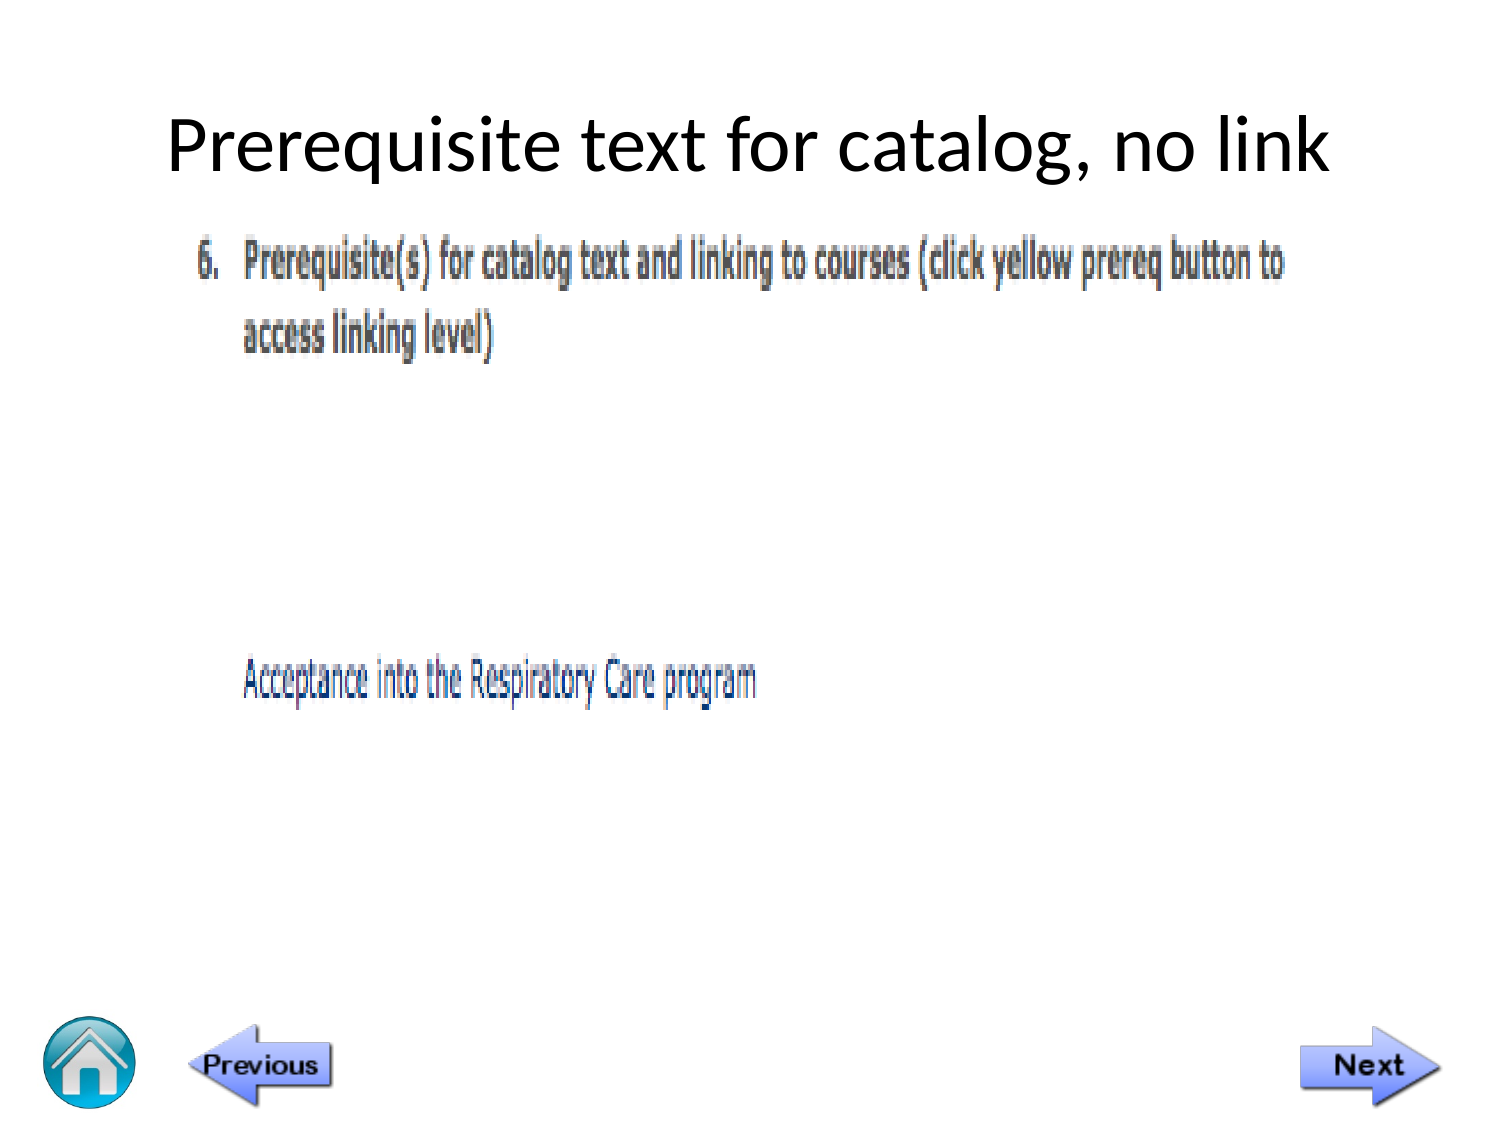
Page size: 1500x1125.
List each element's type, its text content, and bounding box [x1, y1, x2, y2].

title Prerequisite text for catalog, no link [75, 45, 1425, 233]
picture [1299, 1025, 1447, 1113]
picture [187, 1023, 338, 1113]
picture [37, 1009, 141, 1113]
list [180, 212, 1363, 863]
